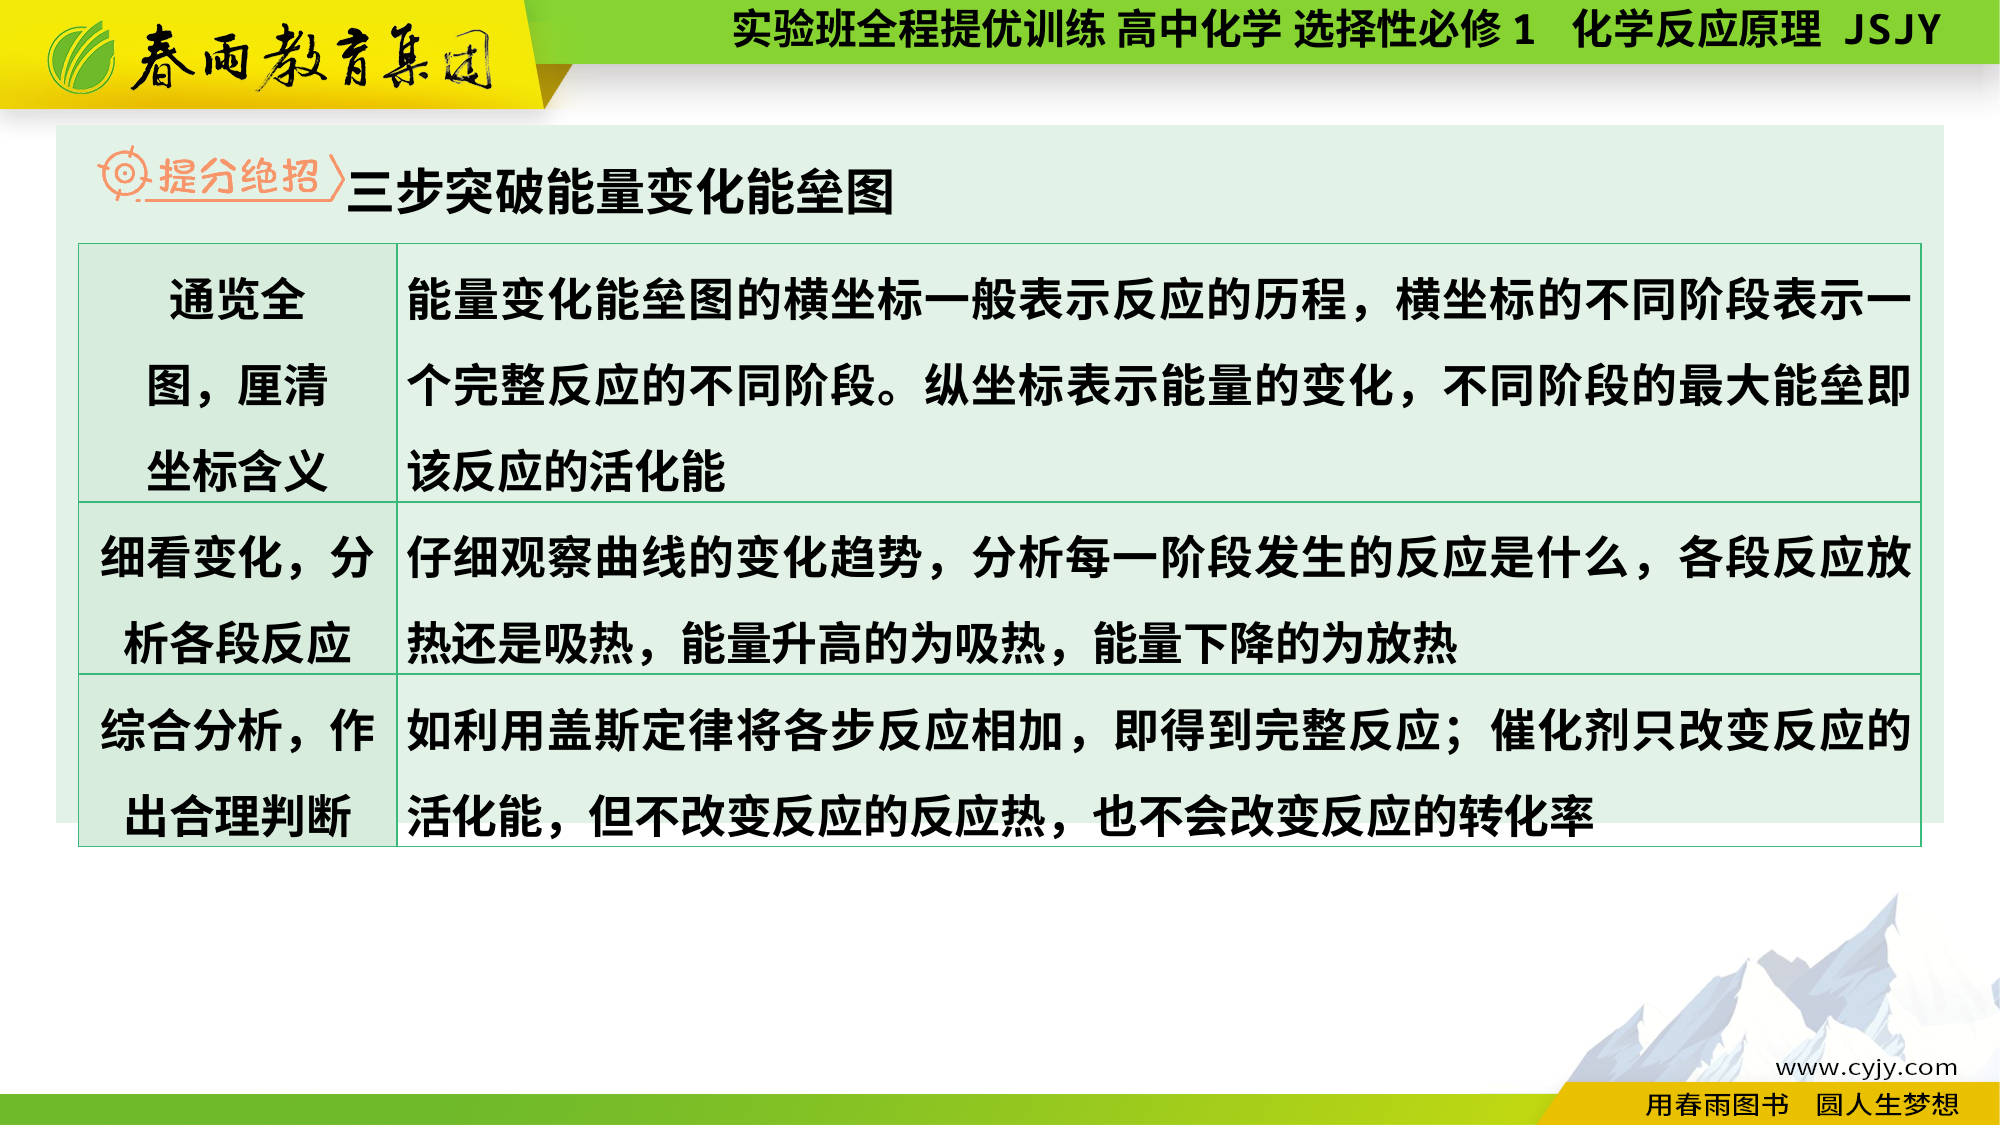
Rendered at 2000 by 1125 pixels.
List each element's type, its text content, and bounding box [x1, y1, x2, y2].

table_cell 如利用盖斯定律将各步反应相加，即得到完整反应；催化剂只改变反应的活化能，但不改变反应的反应热，也不会改变反应的转化率 [398, 834, 1920, 846]
table_cell 综合分析，作出合理判断 [79, 834, 396, 846]
picture [0, 0, 2000, 1125]
